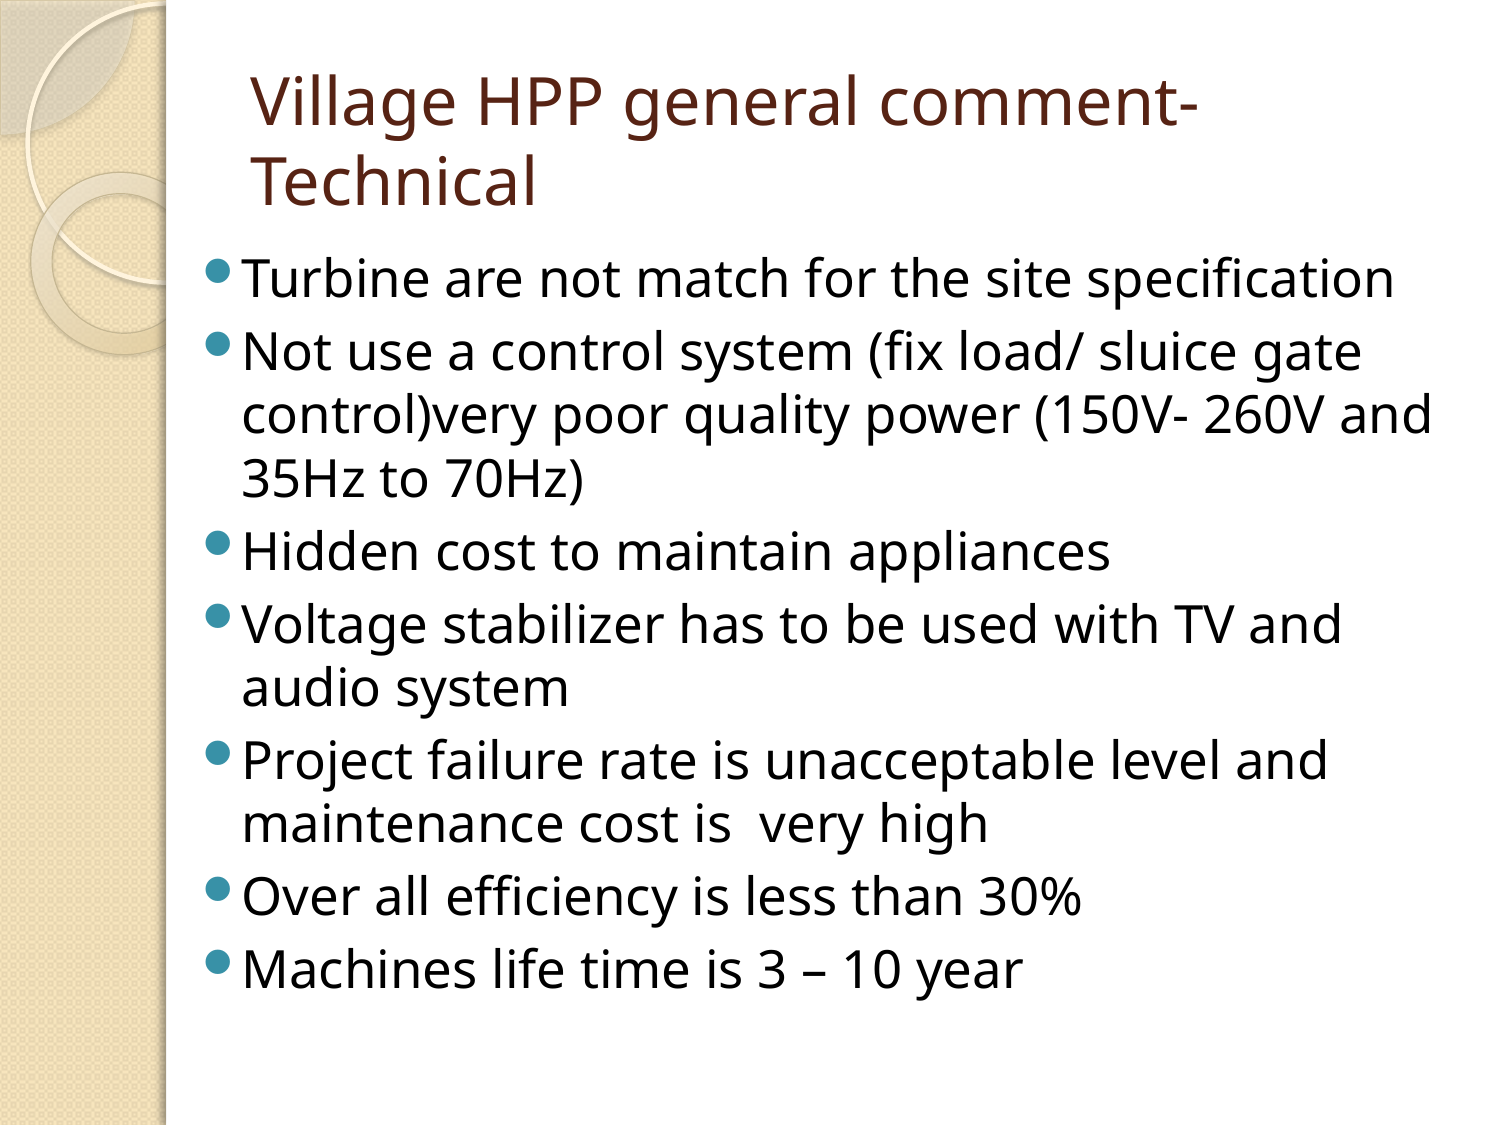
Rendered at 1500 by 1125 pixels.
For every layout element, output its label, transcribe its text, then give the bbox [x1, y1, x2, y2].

list Turbine are not match for the site specification Not use a control system (fix load/ sluice gate control)very poor quality power (150V- 260V and 35Hz to 70Hz) Hidden cost to maintain appliances Voltage stabilizer has to be used with TV and audio system Project failure rate is unacceptable level and maintenance cost is very high Over all efficiency is less than 30% Machines life time is 3 – 10 year [175, 237, 1466, 1025]
title Village HPP general comment- Technical [235, 45, 1466, 233]
